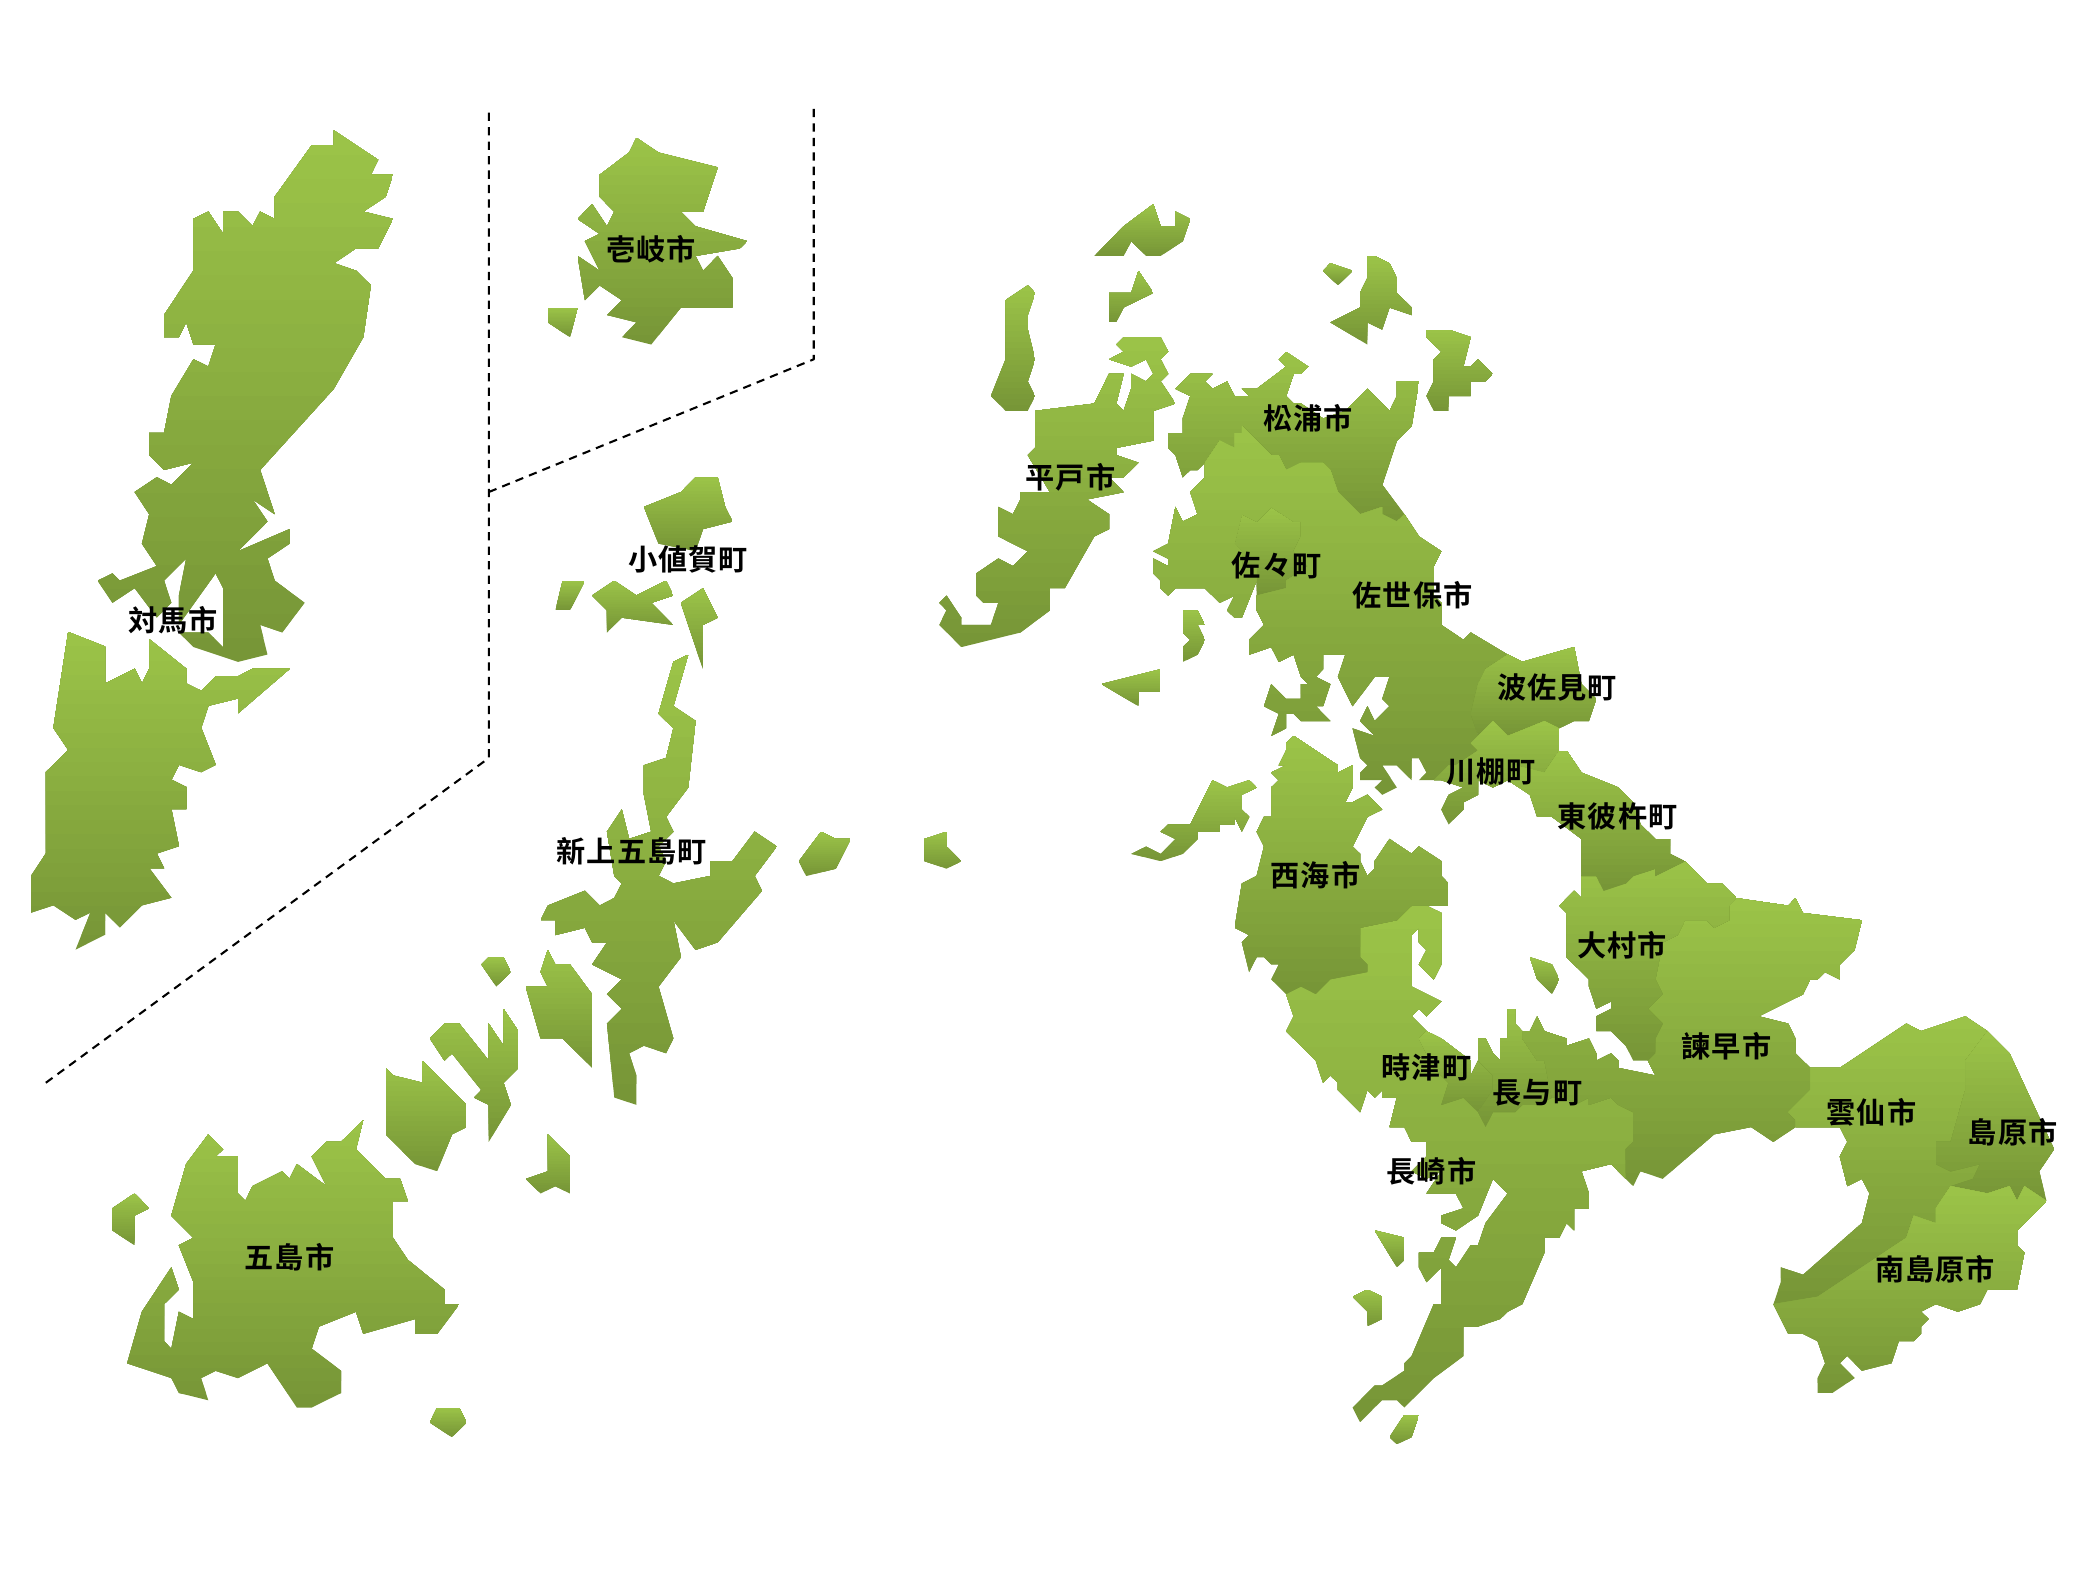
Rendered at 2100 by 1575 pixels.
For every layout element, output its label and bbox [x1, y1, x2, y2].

text_box [30, 130, 2055, 1445]
text_box [112, 223, 2074, 1295]
text_box [45, 108, 814, 128]
